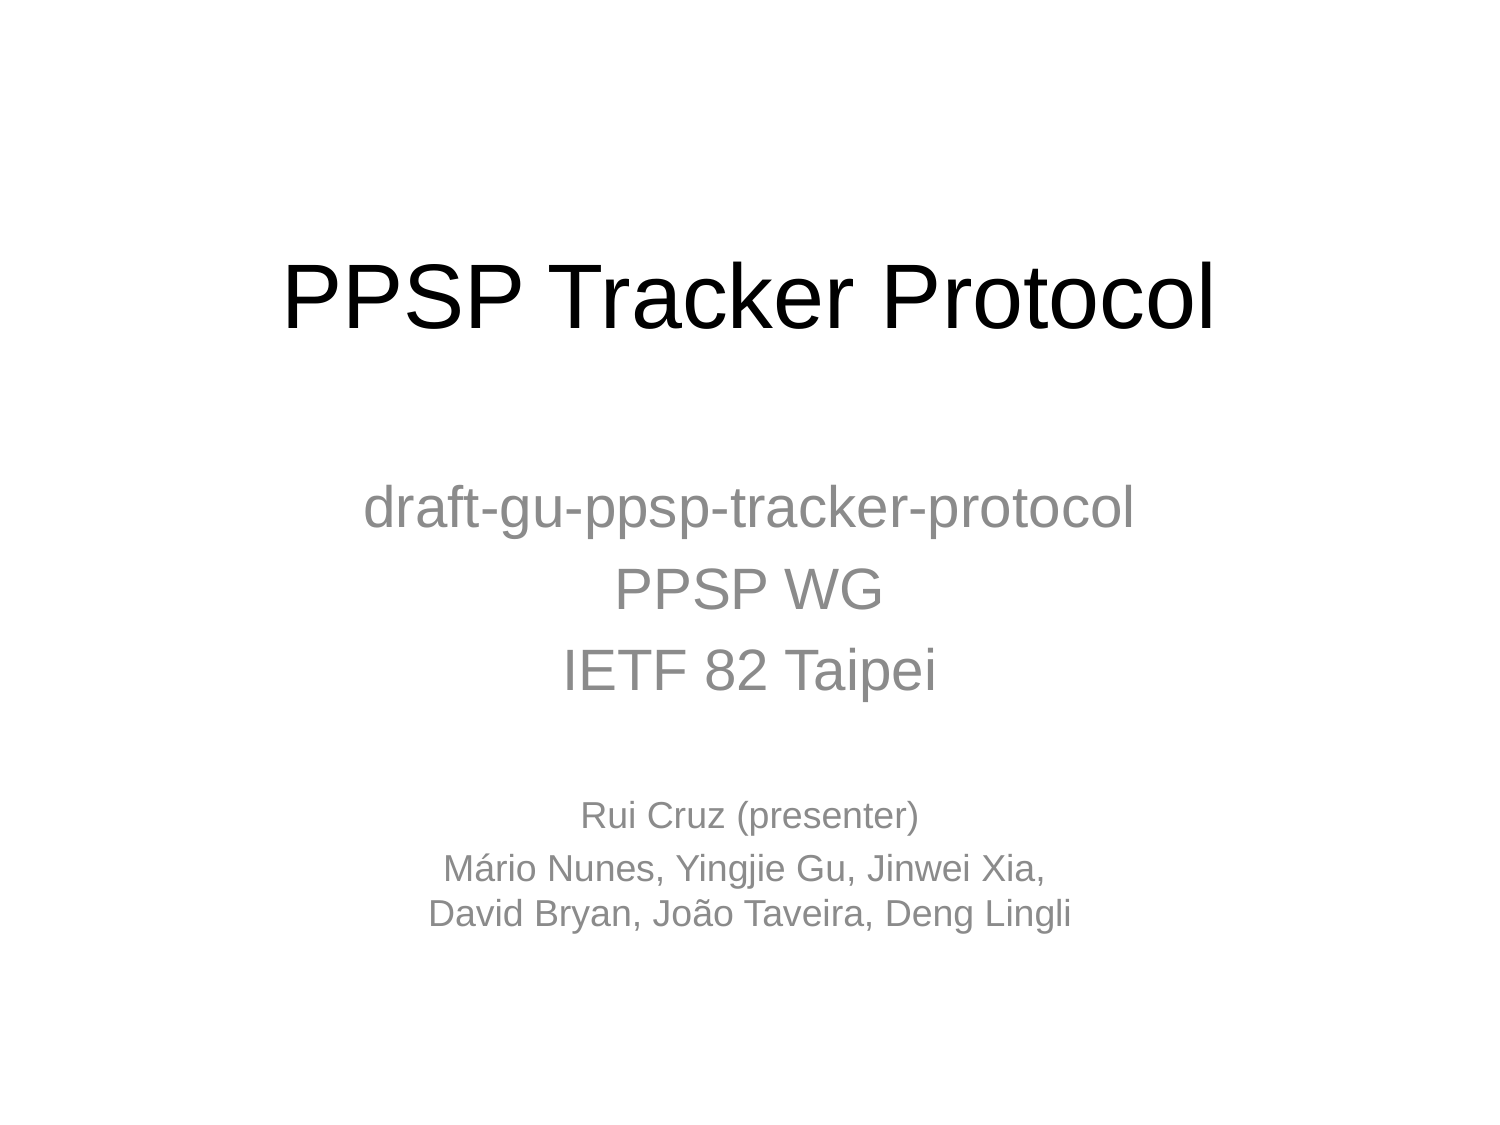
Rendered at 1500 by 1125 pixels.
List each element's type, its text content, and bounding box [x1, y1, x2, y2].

subtitle draft-gu-ppsp-tracker-protocol PPSP WG IETF 82 Taipei Rui Cruz (presenter) Mário Nunes, Yingjie Gu, Jinwei Xia, David Bryan, João Taveira, Deng Lingli [225, 461, 1275, 1042]
title PPSP Tracker Protocol [112, 171, 1388, 413]
